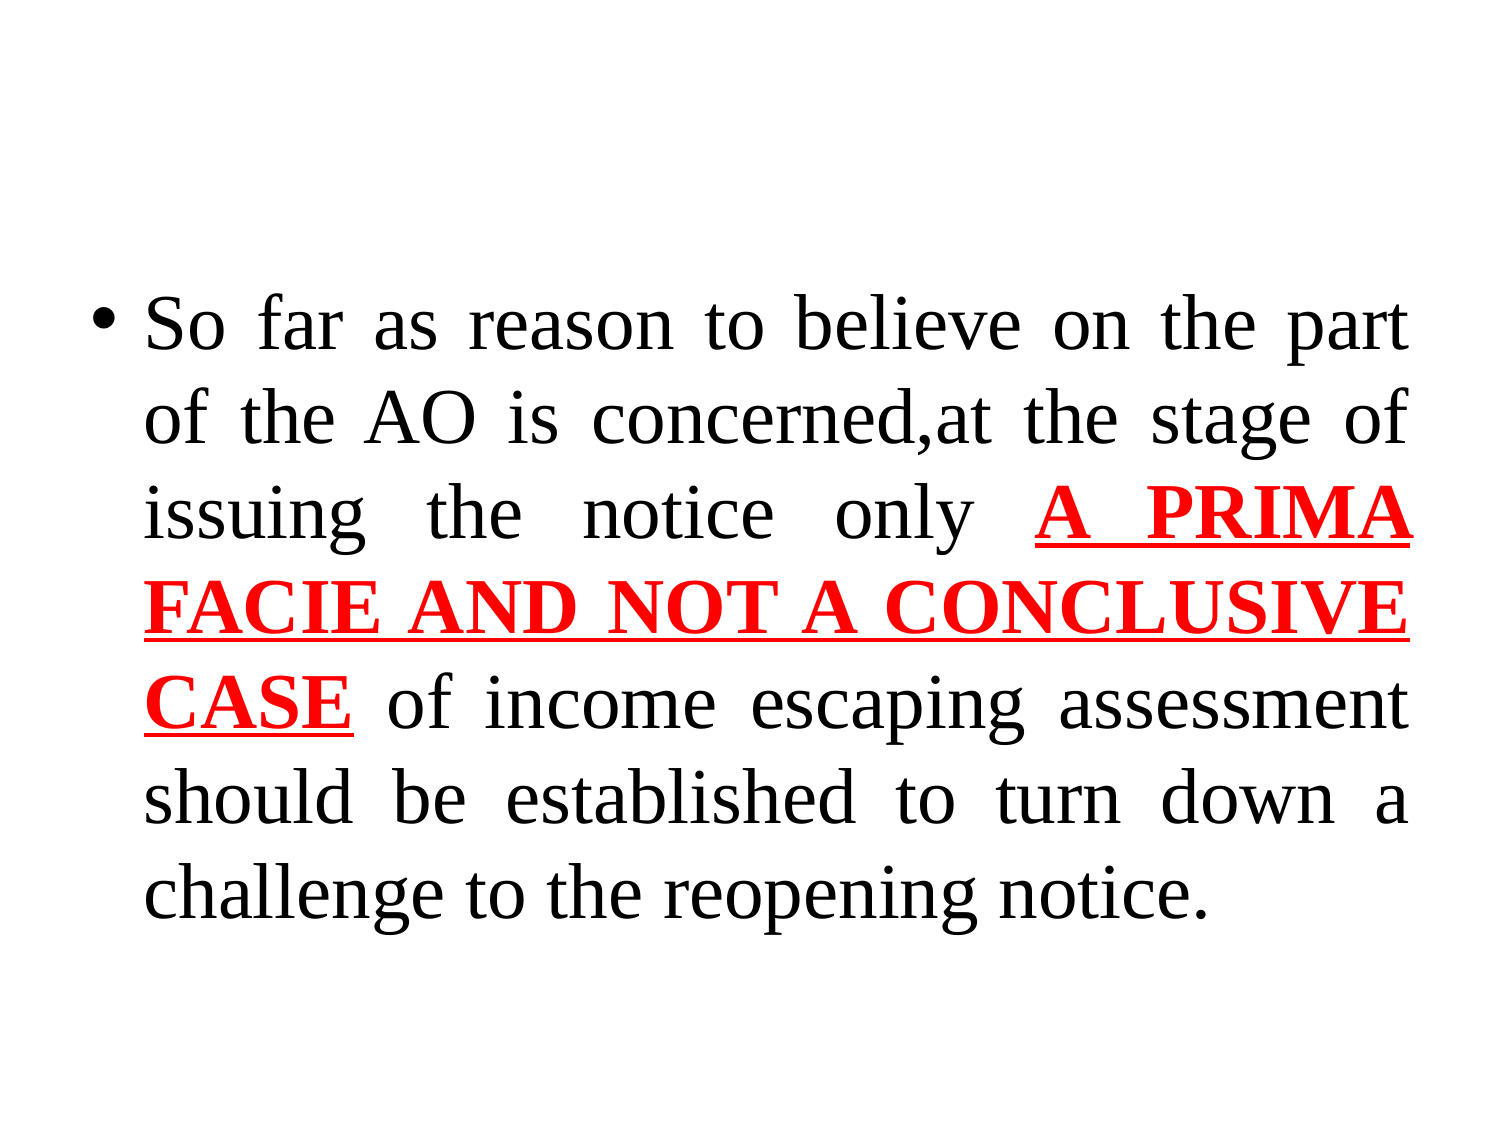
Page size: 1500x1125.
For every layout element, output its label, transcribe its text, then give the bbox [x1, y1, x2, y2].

list So far as reason to believe on the part of the AO is concerned,at the stage of issuing the notice only A PRIMA FACIE AND NOT A CONCLUSIVE CASE of income escaping assessment should be established to turn down a challenge to the reopening notice. [75, 262, 1425, 1005]
